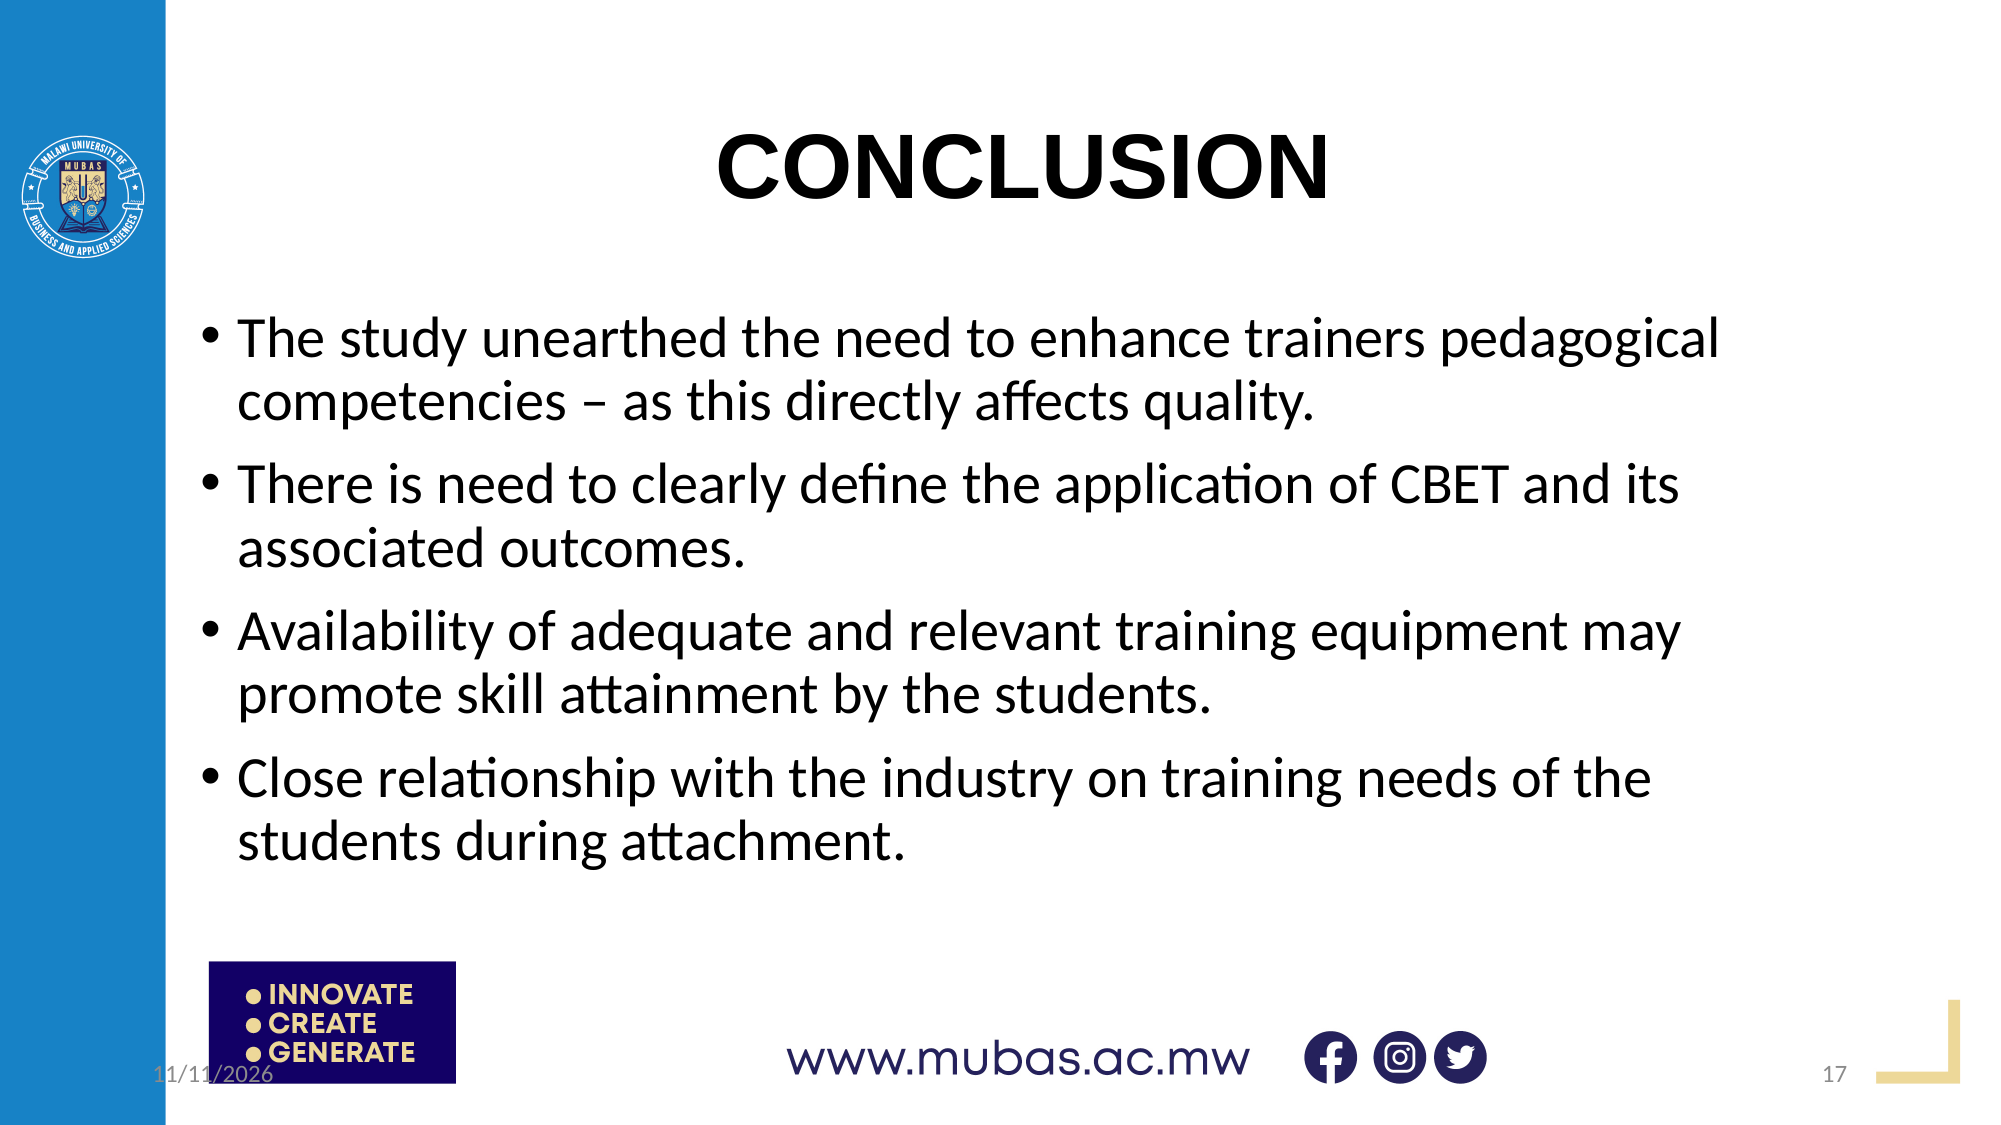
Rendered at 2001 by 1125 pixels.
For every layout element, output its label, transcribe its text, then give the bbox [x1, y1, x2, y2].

slide_number 17 [1412, 1042, 1863, 1103]
picture [0, 0, 2001, 1125]
title CONCLUSION [185, 59, 1863, 278]
list The study unearthed the need to enhance trainers pedagogical competencies – as this directly affects quality. There is need to clearly define the application of CBET and its associated outcomes. Availability of adequate and relevant training equipment may promote skill attainment by the students. Close relationship with the industry on training needs of the students during attachment. [185, 299, 1863, 1014]
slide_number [137, 1042, 588, 1103]
